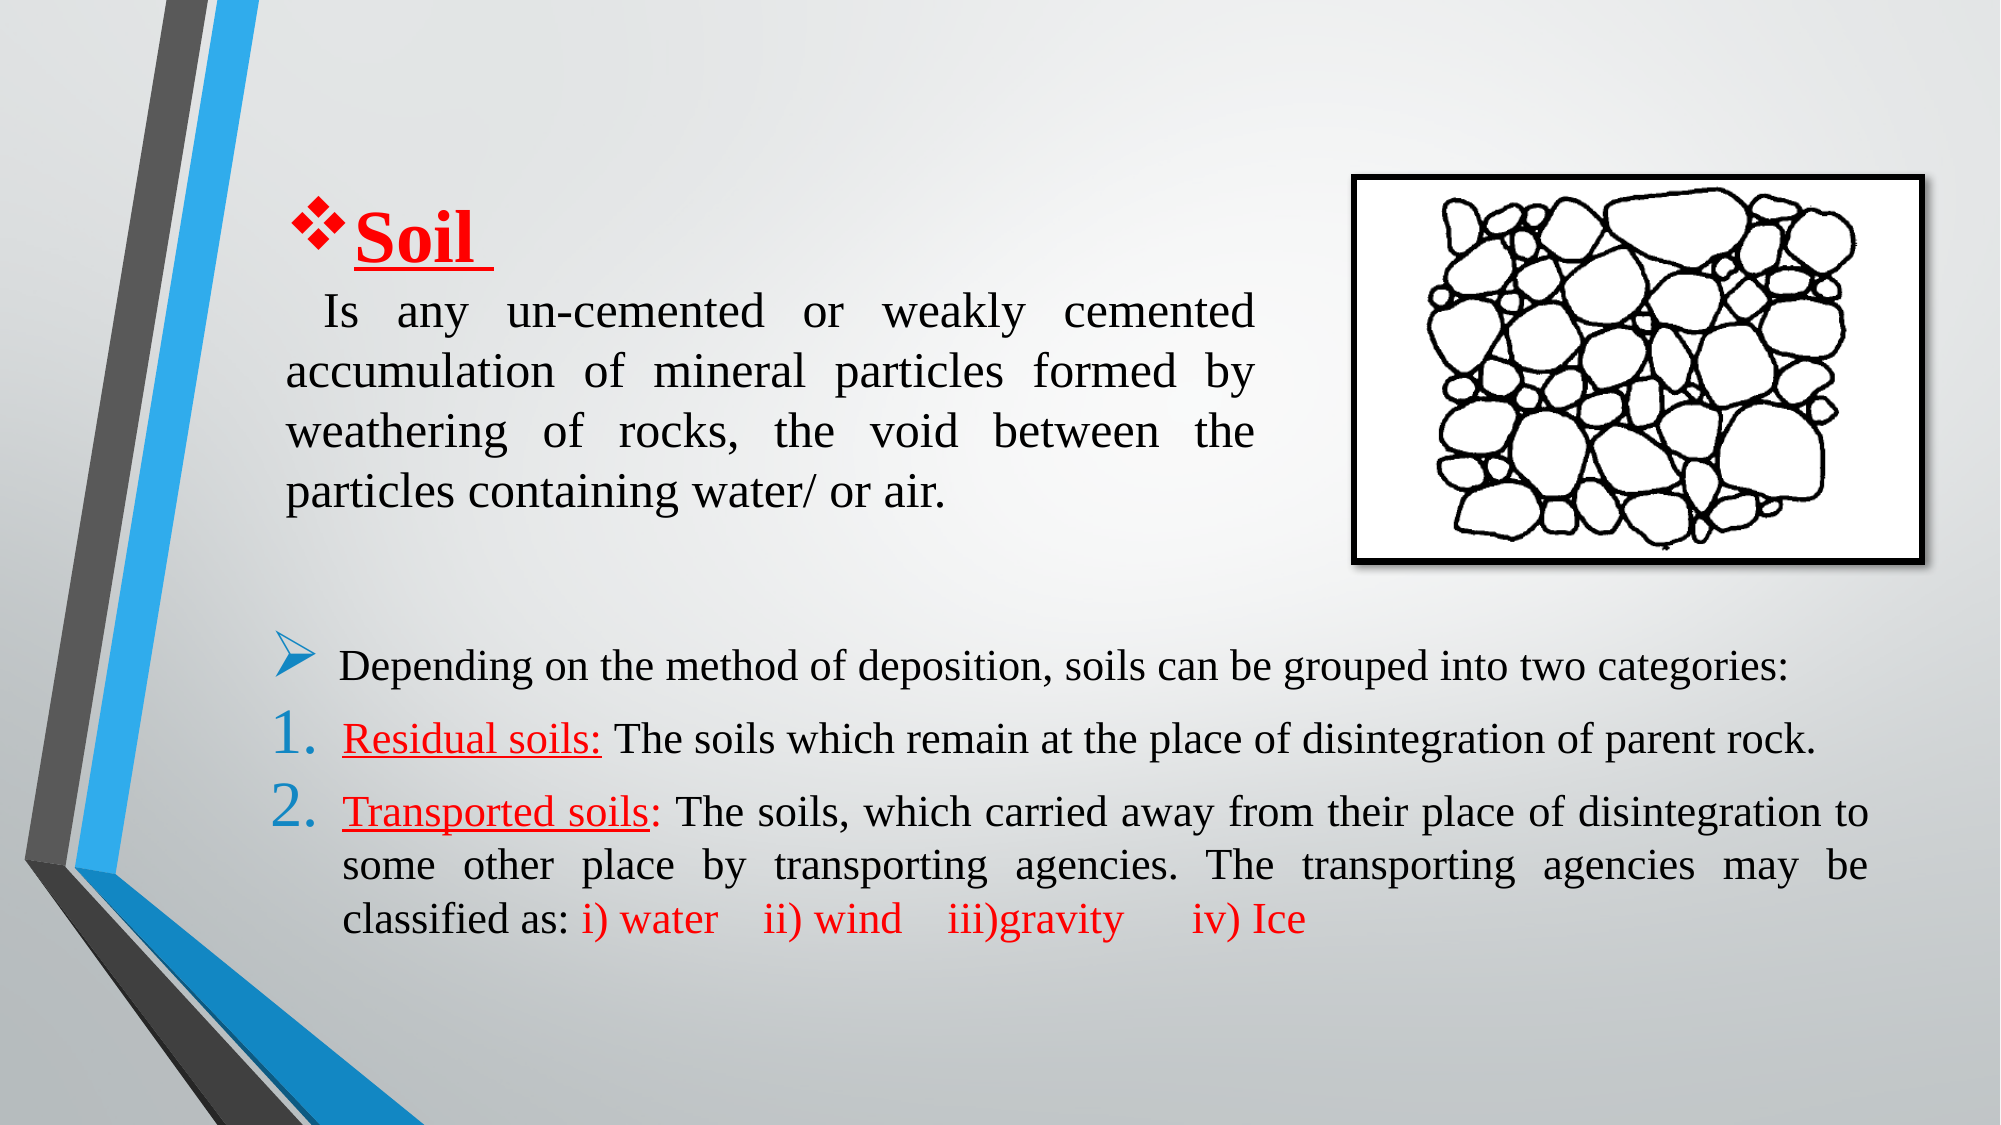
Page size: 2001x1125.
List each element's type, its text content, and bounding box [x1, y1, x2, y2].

picture [1356, 179, 1920, 559]
list Depending on the method of deposition, soils can be grouped into two categories: Residual soils: The soils which remain at the place of disintegration of parent rock. Transported soils: The soils, which carried away from their place of disintegration to some other place by transporting agencies. The transporting agencies may be classified as: i) water ii) wind iii)gravity iv) Ice [255, 503, 1887, 1001]
text_box Soil Is any un-cemented or weakly cemented accumulation of mineral particles formed by weathering of rocks, the void between the particles containing water/ or air. [270, 180, 1271, 525]
